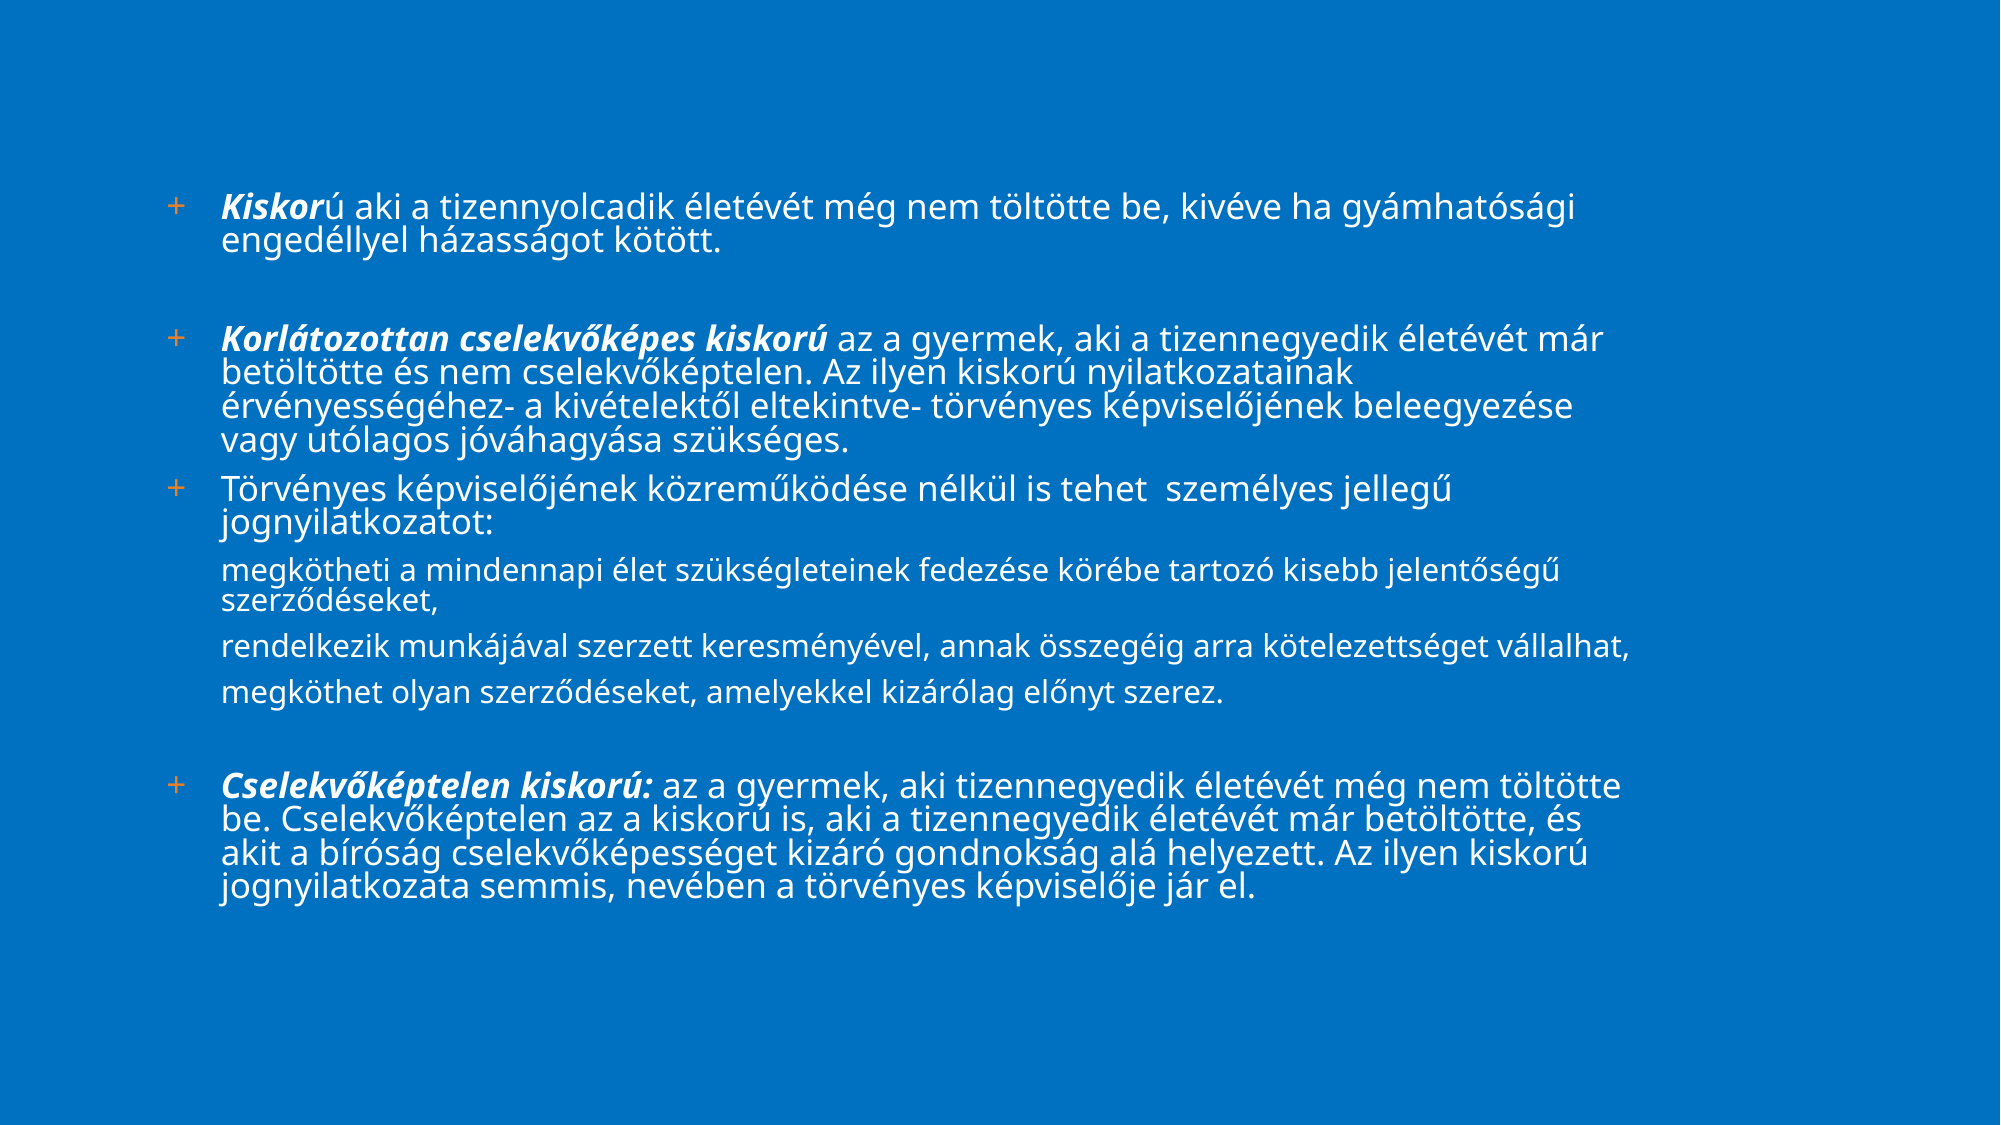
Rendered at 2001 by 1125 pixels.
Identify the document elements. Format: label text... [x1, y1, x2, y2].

list Kiskorú aki a tizennyolcadik életévét még nem töltötte be, kivéve ha gyámhatósági engedéllyel házasságot kötött. Korlátozottan cselekvőképes kiskorú az a gyermek, aki a tizennegyedik életévét már betöltötte és nem cselekvőképtelen. Az ilyen kiskorú nyilatkozatainak érvényességéhez- a kivételektől eltekintve- törvényes képviselőjének beleegyezése vagy utólagos jóváhagyása szükséges. Törvényes képviselőjének közreműködése nélkül is tehet személyes jellegű jognyilatkozatot: megkötheti a mindennapi élet szükségleteinek fedezése körébe tartozó kisebb jelentőségű szerződéseket, rendelkezik munkájával szerzett keresményével, annak összegéig arra kötelezettséget vállalhat, megköthet olyan szerződéseket, amelyekkel kizárólag előnyt szerez. Cselekvőképtelen kiskorú: az a gyermek, aki tizennegyedik életévét még nem töltötte be. Cselekvőképtelen az a kiskorú is, aki a tizennegyedik életévét már betöltötte, és akit a bíróság cselekvőképességet kizáró gondnokság alá helyezett. Az ilyen kiskorú jognyilatkozata semmis, nevében a törvényes képviselője jár el. [151, 184, 1652, 949]
